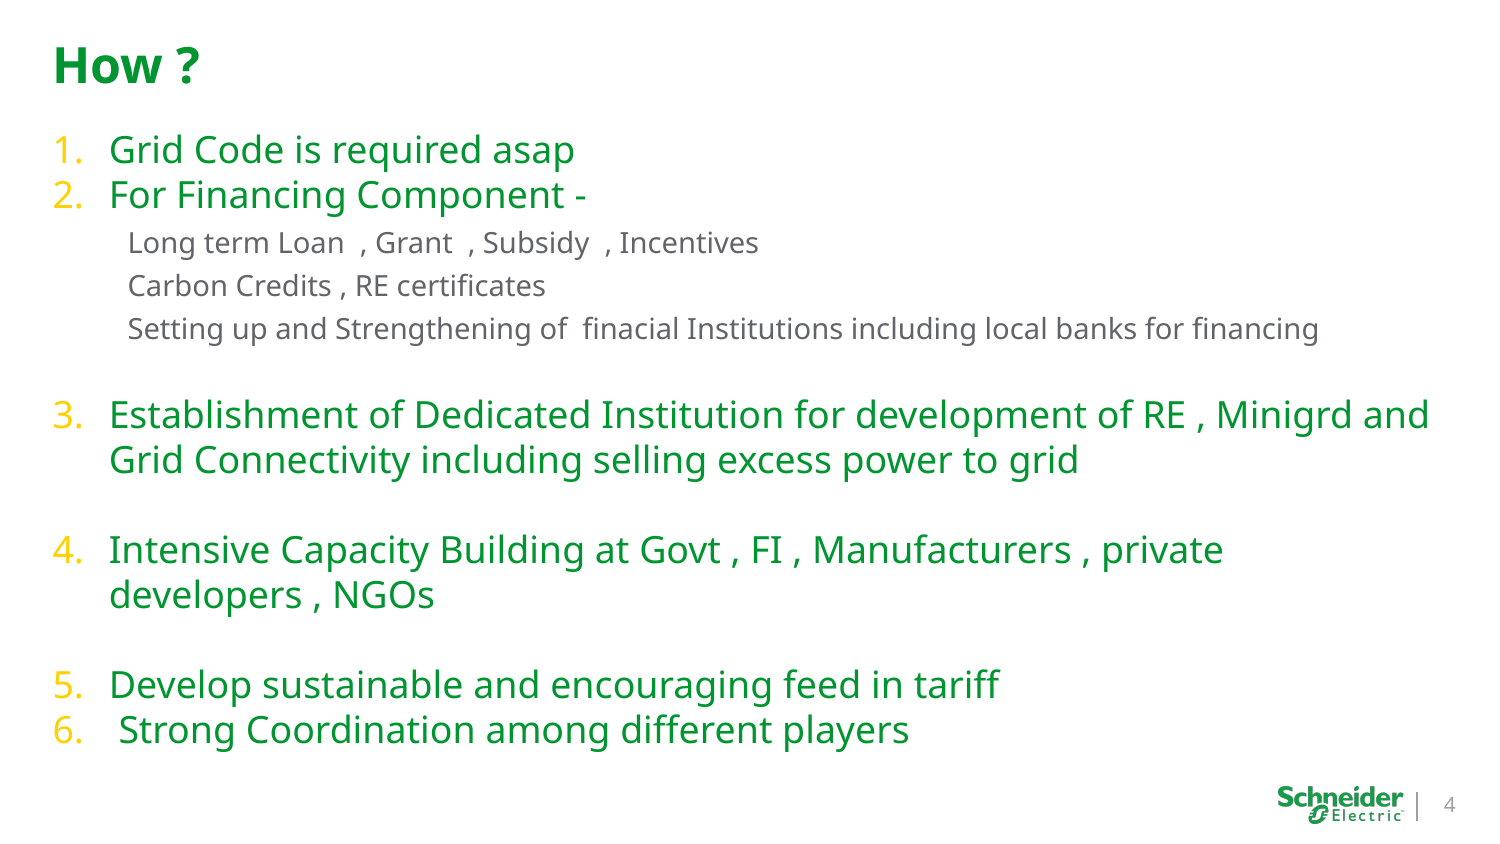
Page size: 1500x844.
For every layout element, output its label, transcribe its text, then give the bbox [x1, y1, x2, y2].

title How ? [52, 31, 1448, 101]
slide_number 4 [1417, 789, 1483, 822]
list Grid Code is required asap For Financing Component - Long term Loan , Grant , Subsidy , Incentives Carbon Credits , RE certificates Setting up and Strengthening of finacial Institutions including local banks for financing Establishment of Dedicated Institution for development of RE , Minigrd and Grid Connectivity including selling excess power to grid Intensive Capacity Building at Govt , FI , Manufacturers , private developers , NGOs Develop sustainable and encouraging feed in tariff Strong Coordination among different players [52, 125, 1444, 799]
picture [1278, 799, 1412, 824]
